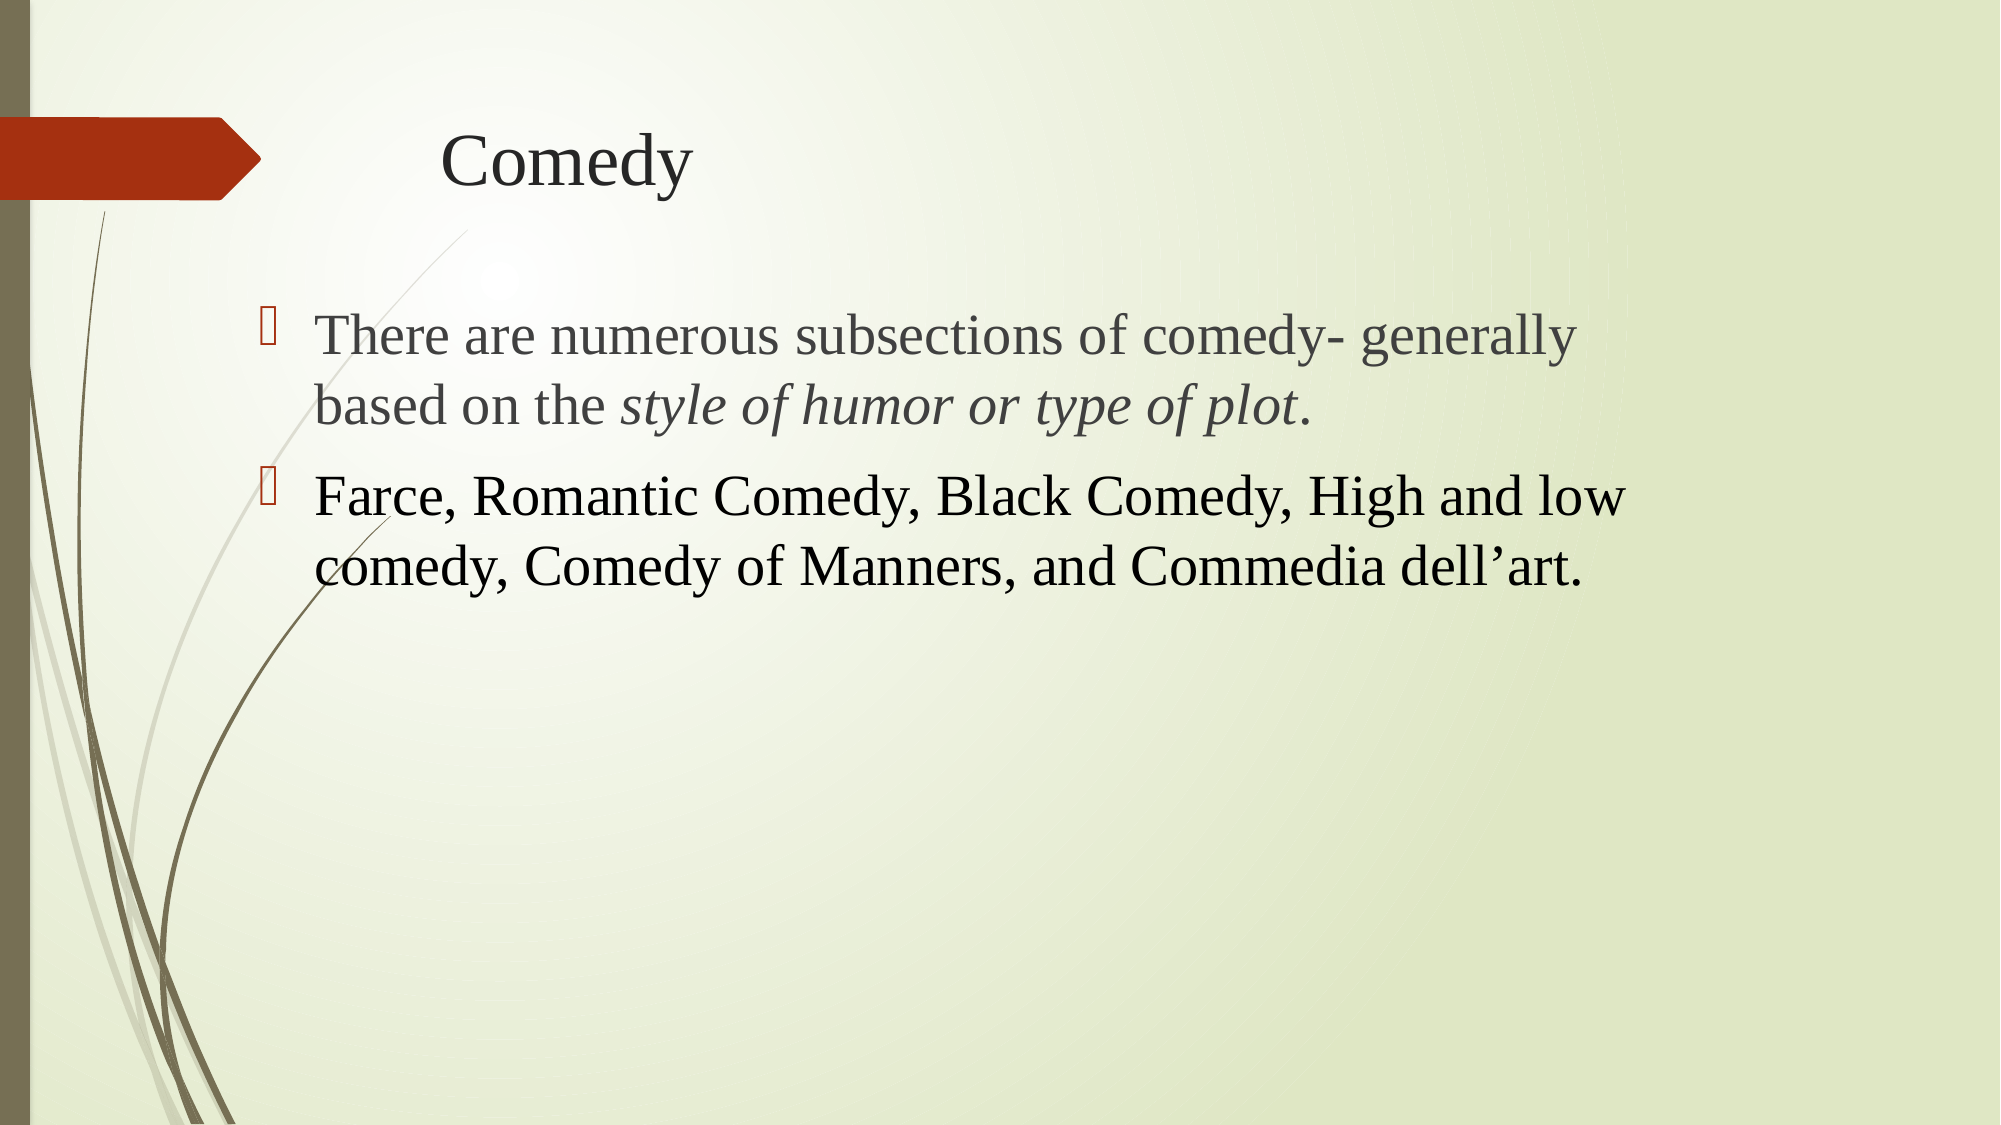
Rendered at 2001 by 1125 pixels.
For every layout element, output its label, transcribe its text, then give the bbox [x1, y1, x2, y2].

list There are numerous subsections of comedy- generally based on the style of humor or type of plot. Farce, Romantic Comedy, Black Comedy, High and low comedy, Comedy of Manners, and Commedia dell’art. [243, 289, 1706, 909]
title Comedy [425, 102, 1888, 313]
